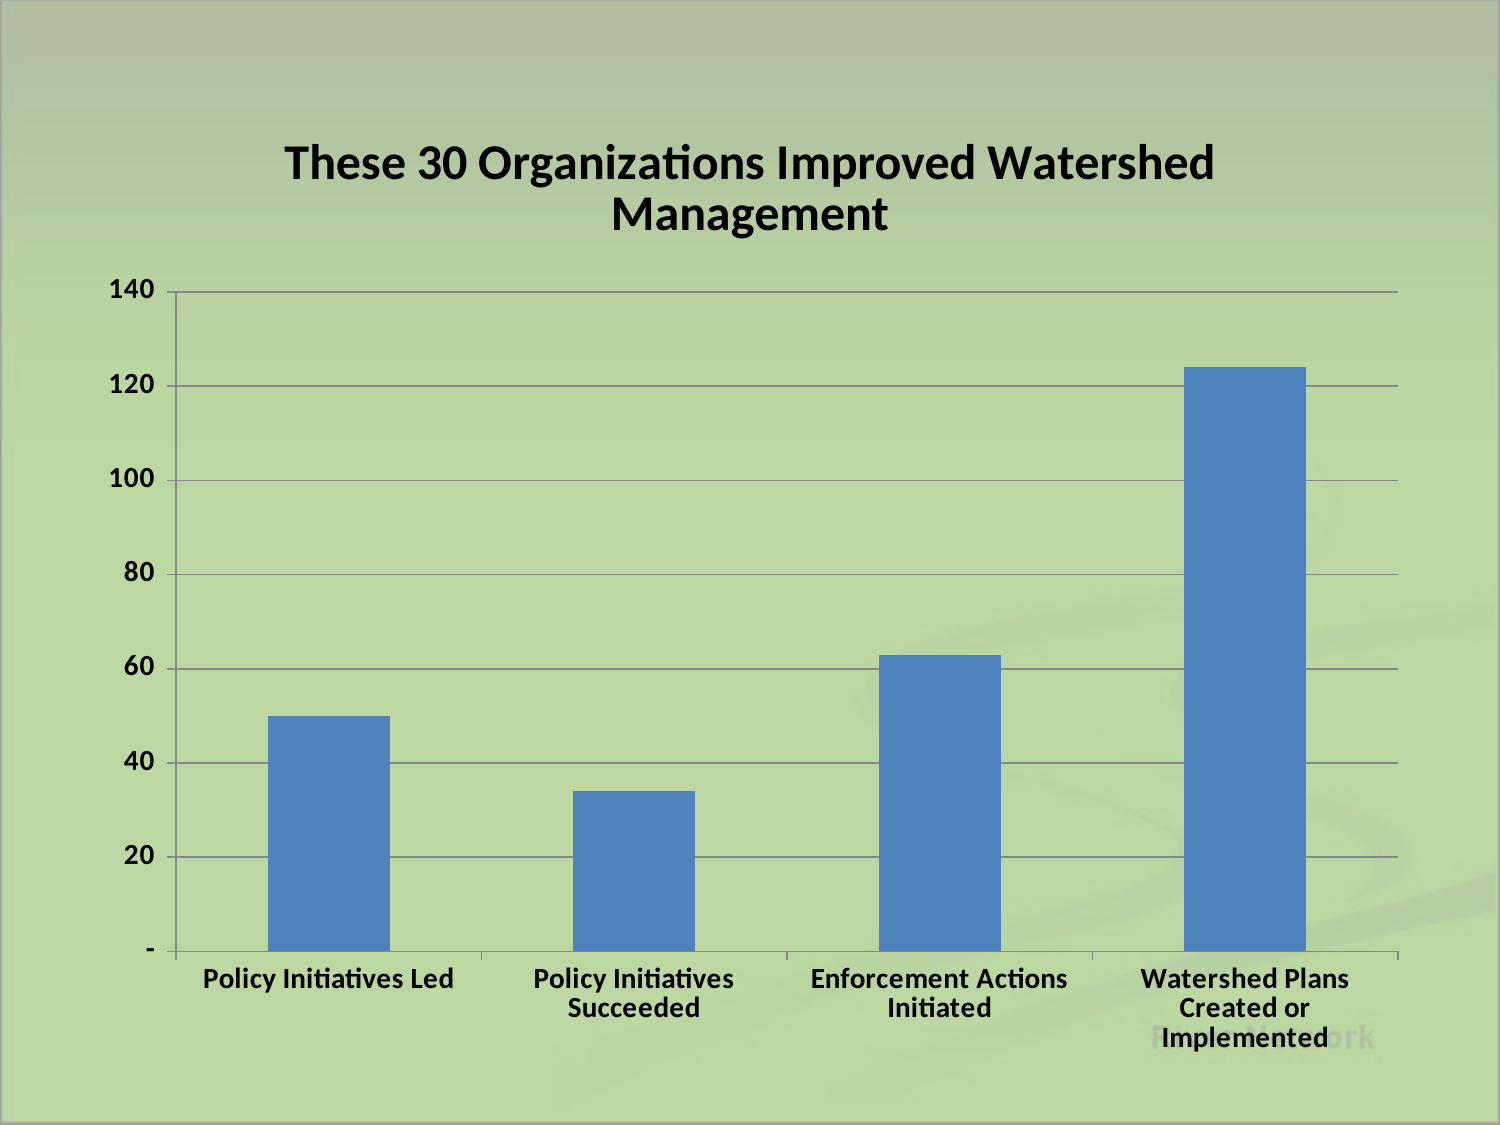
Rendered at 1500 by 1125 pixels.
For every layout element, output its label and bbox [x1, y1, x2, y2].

chart [74, 99, 1426, 1076]
